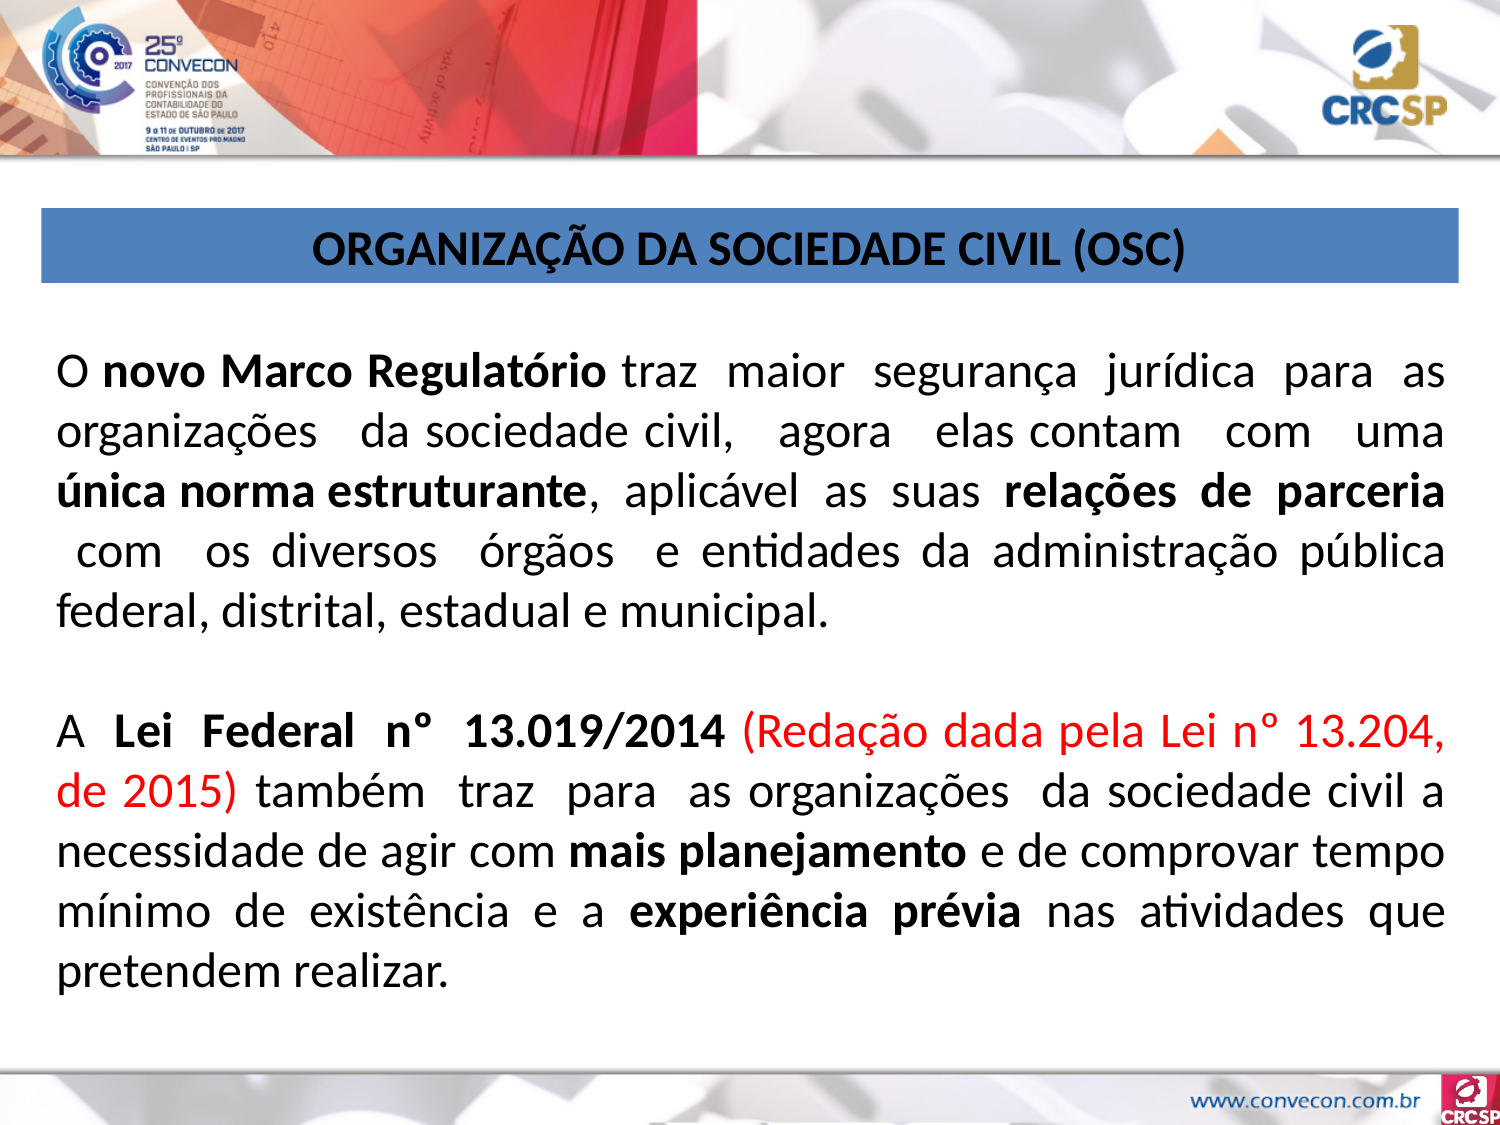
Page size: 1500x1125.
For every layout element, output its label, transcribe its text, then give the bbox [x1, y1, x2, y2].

picture [0, 0, 1500, 1125]
text_box O novo Marco Regulatório traz maior segurança jurídica para as organizações da sociedade civil, agora elas contam com uma única norma estruturante, aplicável as suas relações de parceria com os diversos órgãos e entidades da administração pública federal, distrital, estadual e municipal. A Lei Federal nº 13.019/2014 (Redação dada pela Lei nº 13.204, de 2015) também traz para as organizações da sociedade civil a necessidade de agir com mais planejamento e de comprovar tempo mínimo de existência e a experiência prévia nas atividades que pretendem realizar. [41, 329, 1462, 1005]
text_box ORGANIZAÇÃO DA SOCIEDADE CIVIL (OSC) [41, 208, 1459, 283]
